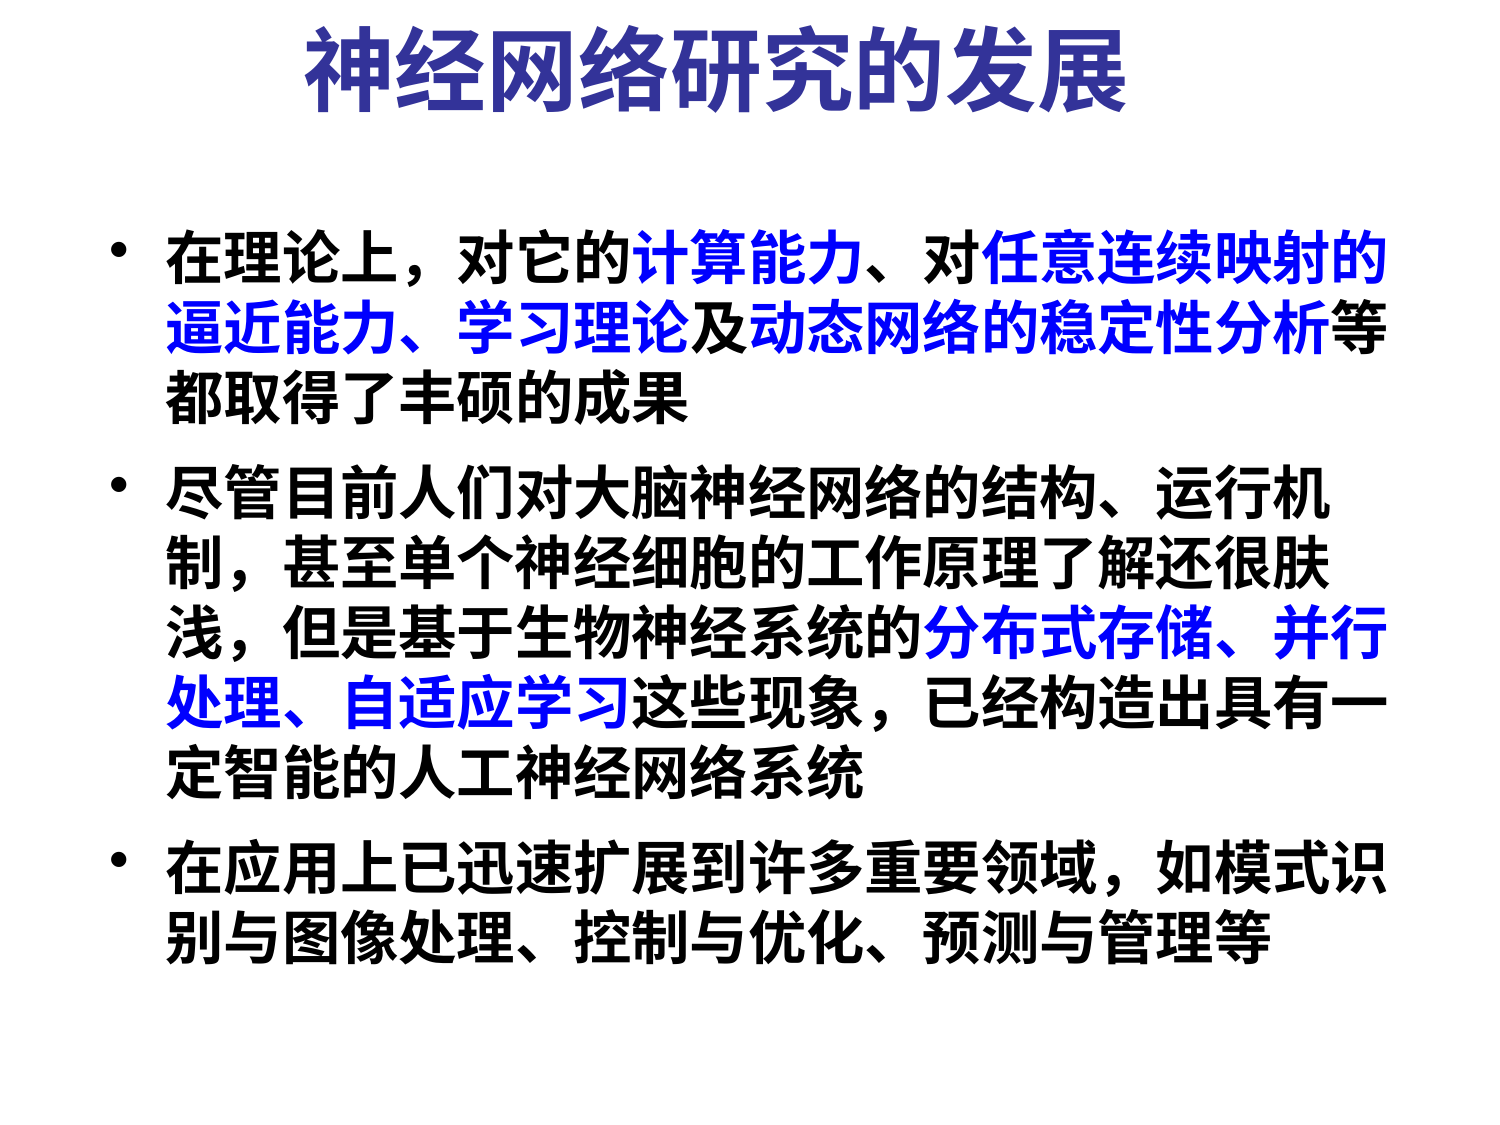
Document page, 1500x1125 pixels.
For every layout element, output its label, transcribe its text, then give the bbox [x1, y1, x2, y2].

title 神经网络研究的发展 [41, 36, 1392, 100]
list 在理论上，对它的计算能力、对任意连续映射的逼近能力、学习理论及动态网络的稳定性分析等都取得了丰硕的成果 尽管目前人们对大脑神经网络的结构、运行机制，甚至单个神经细胞的工作原理了解还很肤浅，但是基于生物神经系统的分布式存储、并行处理、自适应学习这些现象，已经构造出具有一定智能的人工神经网络系统 在应用上已迅速扩展到许多重要领域，如模式识别与图像处理、控制与优化、预测与管理等 [94, 214, 1445, 1041]
